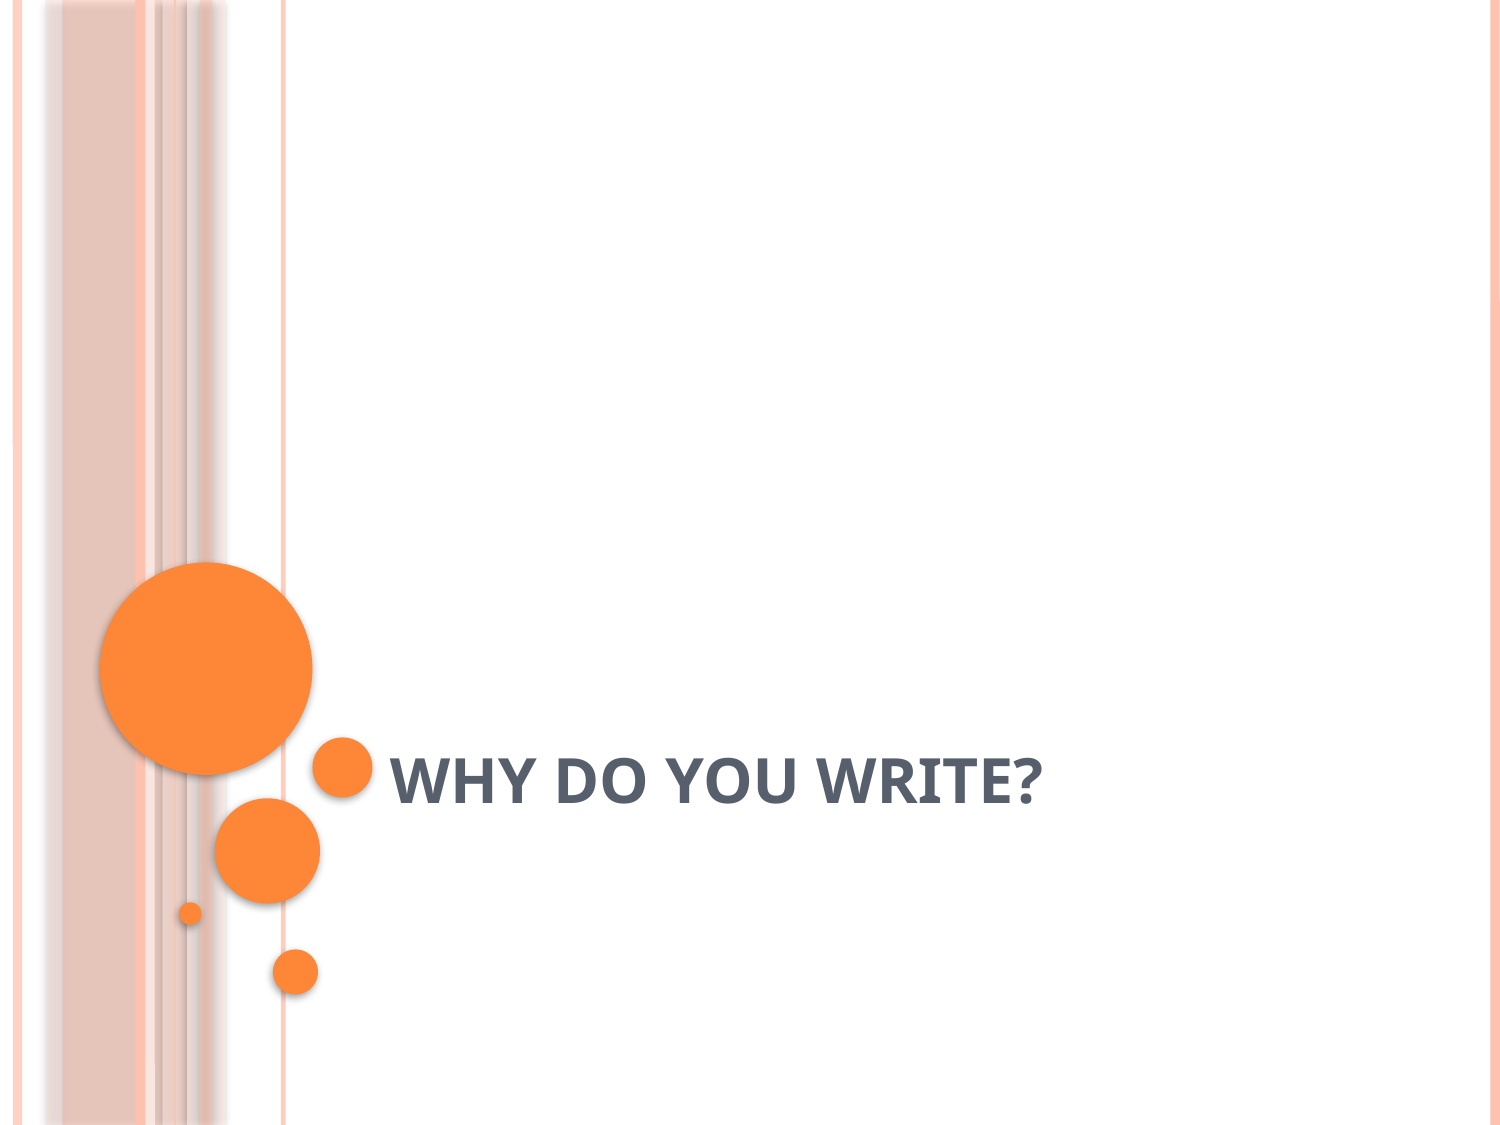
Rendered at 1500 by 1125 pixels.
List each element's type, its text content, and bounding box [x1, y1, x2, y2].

title Why do you write? [375, 512, 1388, 824]
